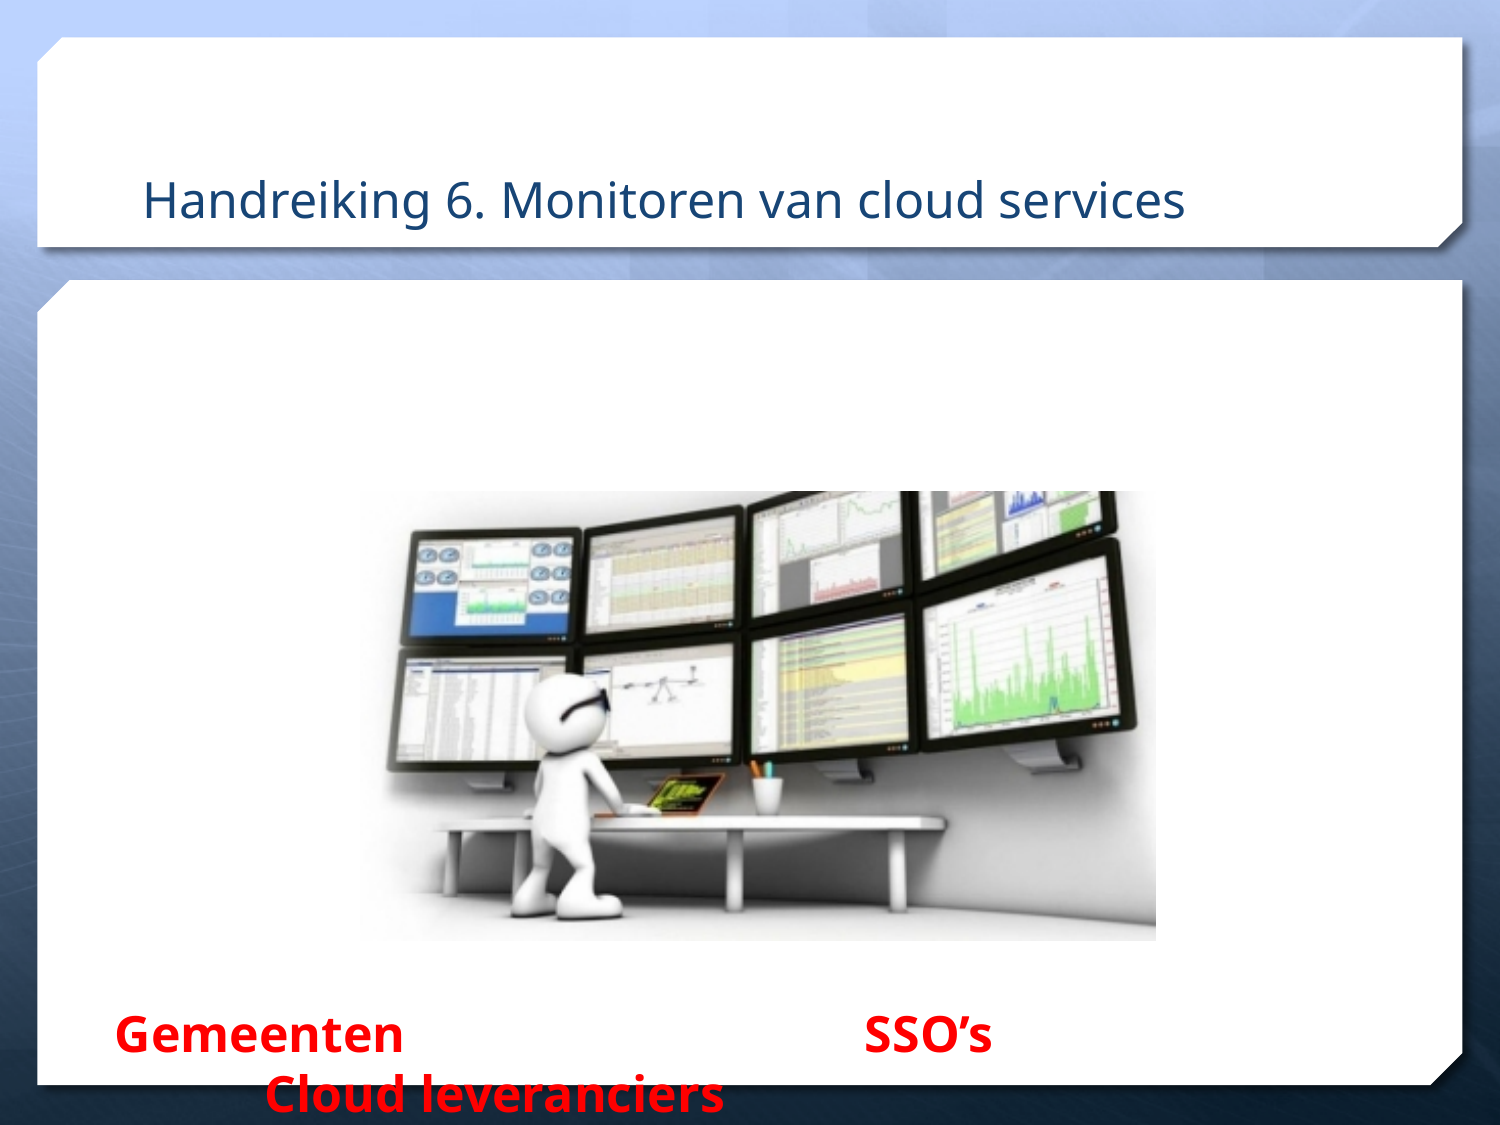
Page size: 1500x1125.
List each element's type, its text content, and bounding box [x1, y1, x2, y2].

picture [359, 491, 1157, 941]
text_box Gemeenten SSO’s Cloud leveranciers [100, 994, 1459, 1125]
title Handreiking 6. Monitoren van cloud services [127, 48, 1372, 236]
